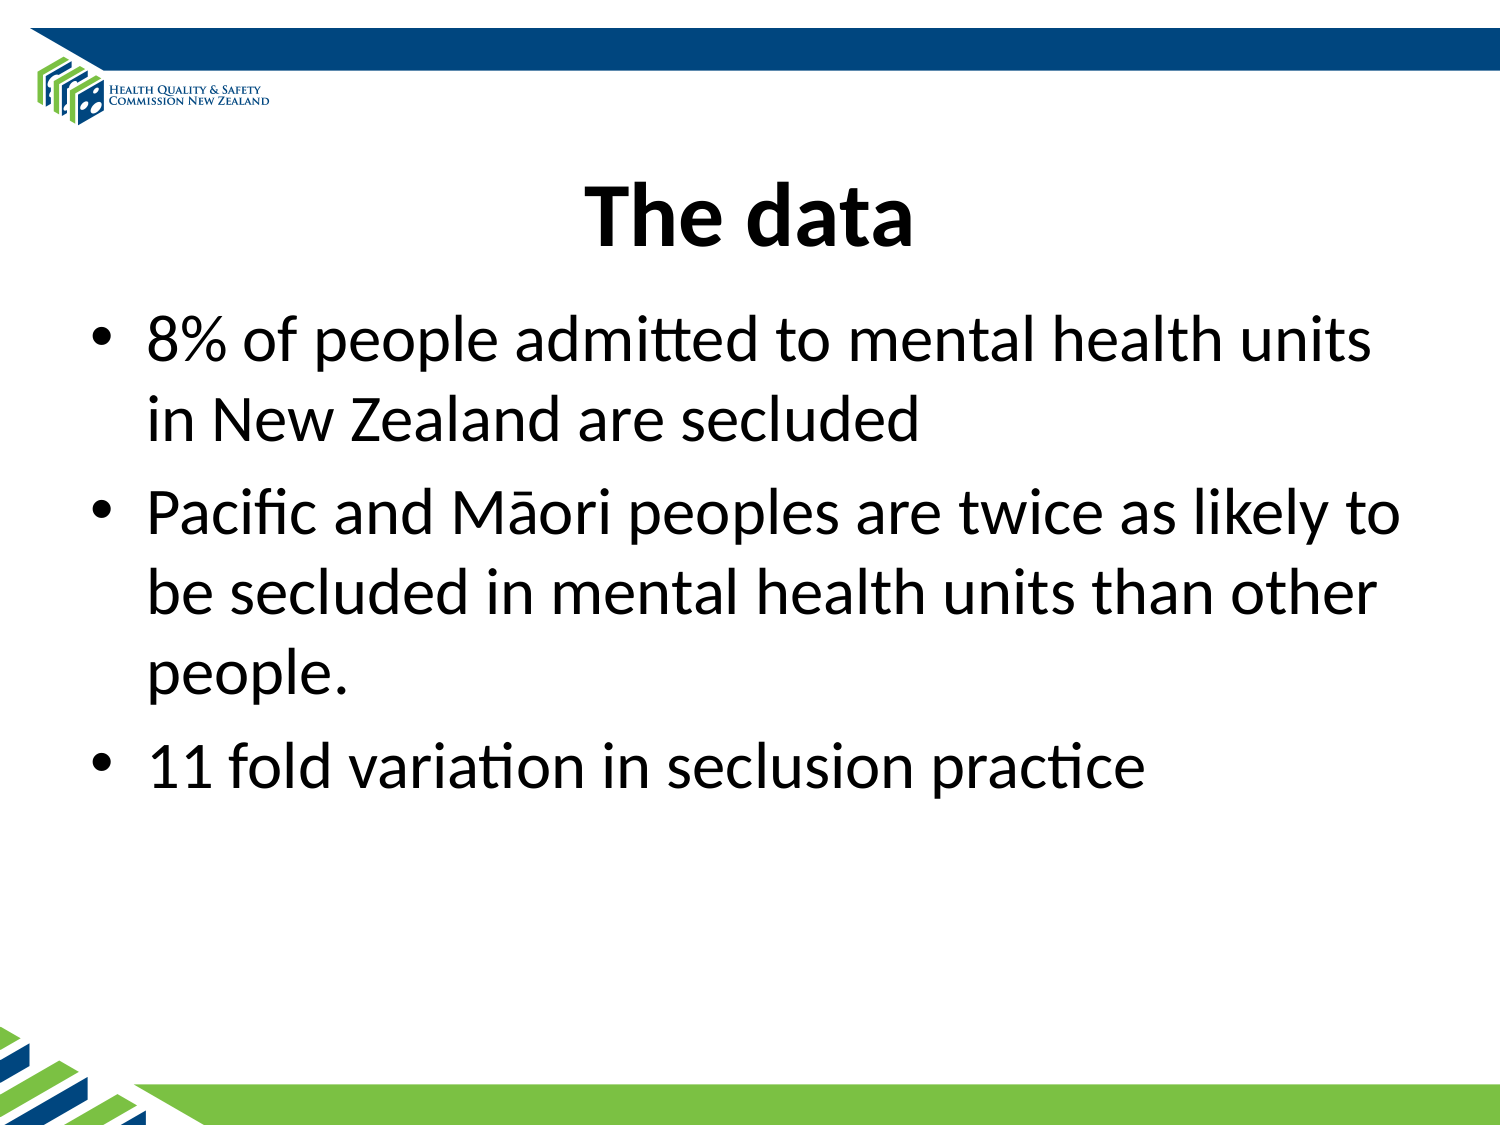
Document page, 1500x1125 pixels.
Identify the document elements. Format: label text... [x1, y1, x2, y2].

title The data [75, 149, 1425, 271]
picture [0, 0, 1500, 1125]
list 8% of people admitted to mental health units in New Zealand are secluded Pacific and Māori peoples are twice as likely to be secluded in mental health units than other people. 11 fold variation in seclusion practice [75, 287, 1425, 1013]
